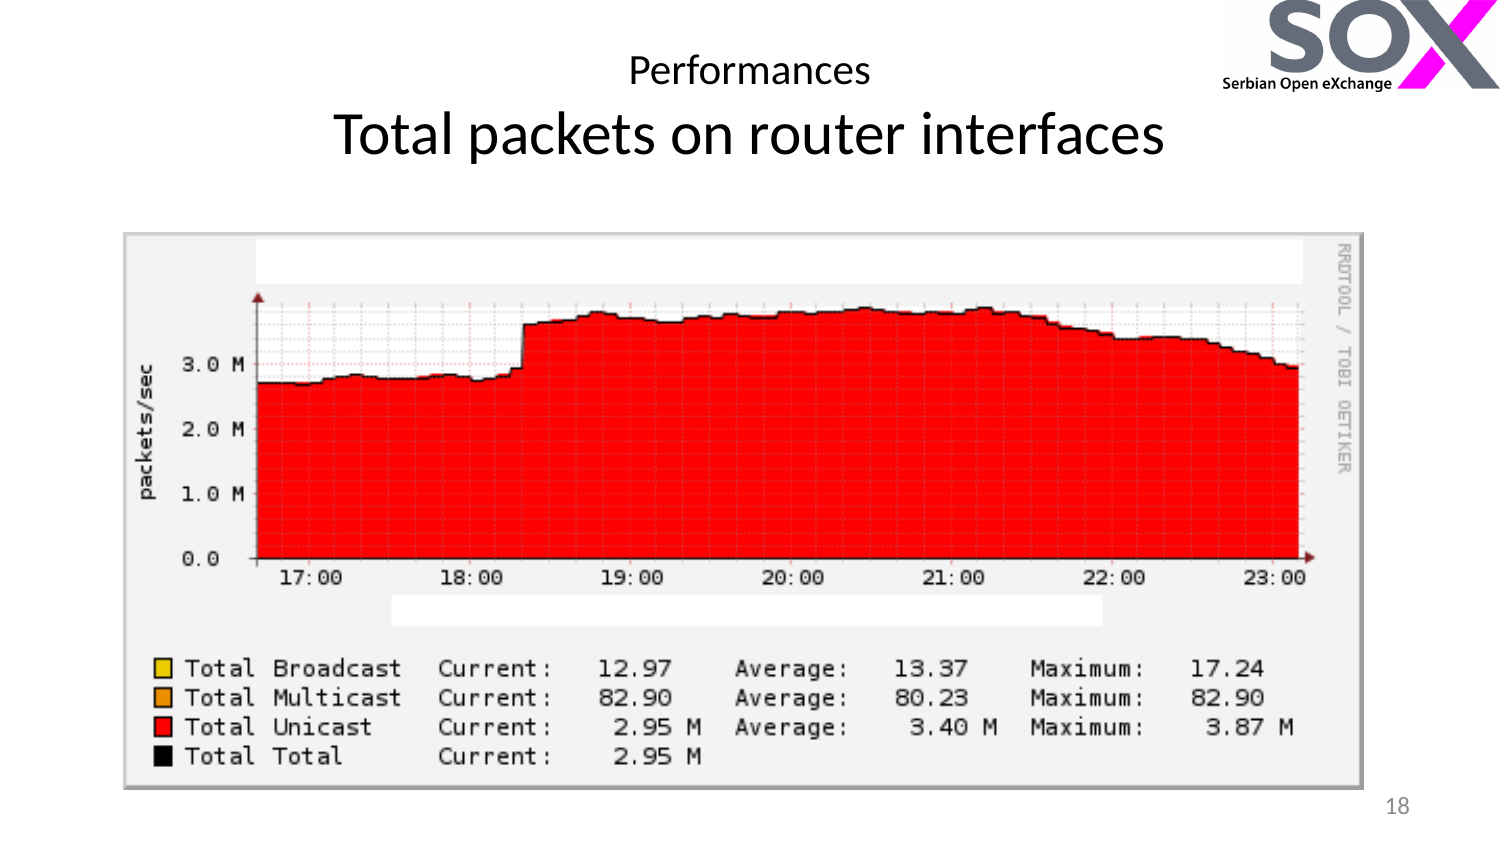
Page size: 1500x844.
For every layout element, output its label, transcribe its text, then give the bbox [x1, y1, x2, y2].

title Performances Total packets on router interfaces [75, 33, 1425, 175]
picture [1223, 0, 1500, 92]
picture [123, 232, 1365, 790]
slide_number 18 [1074, 782, 1425, 827]
